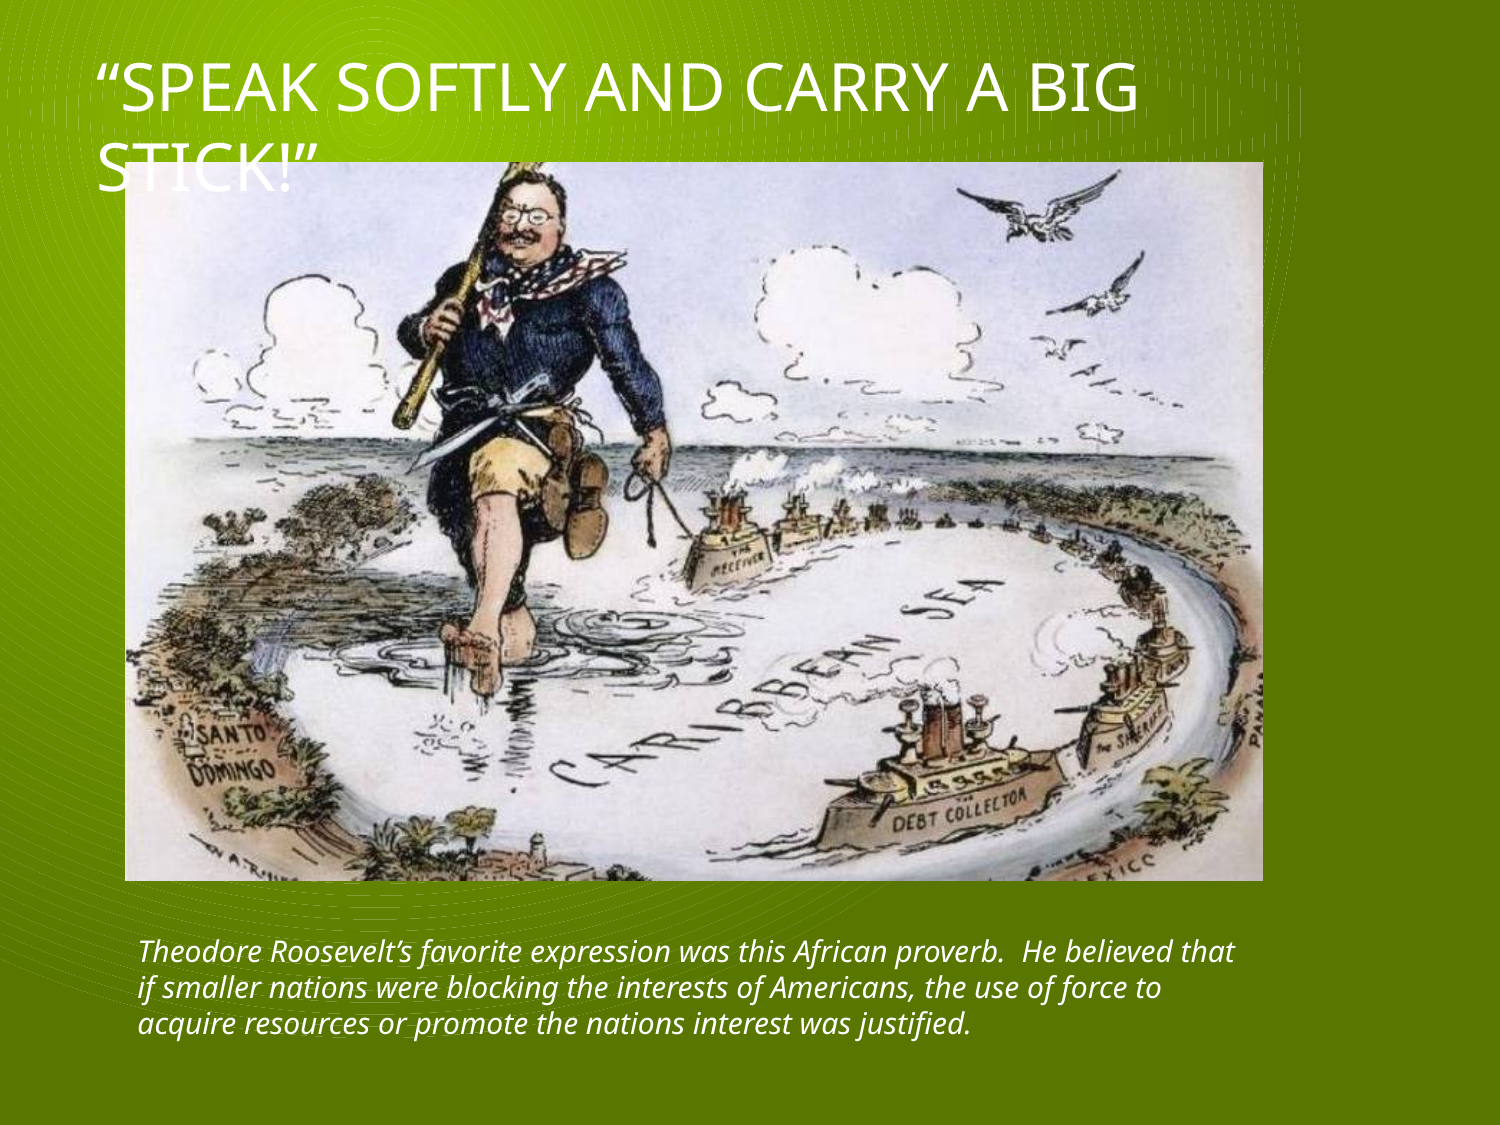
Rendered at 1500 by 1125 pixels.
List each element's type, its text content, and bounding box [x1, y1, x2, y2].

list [124, 162, 1263, 881]
list Theodore Roosevelt’s favorite expression was this African proverb. He believed that if smaller nations were blocking the interests of Americans, the use of force to acquire resources or promote the nations interest was justified. [122, 924, 1263, 1050]
title “Speak softly and carry a big stick!” [81, 37, 1376, 209]
